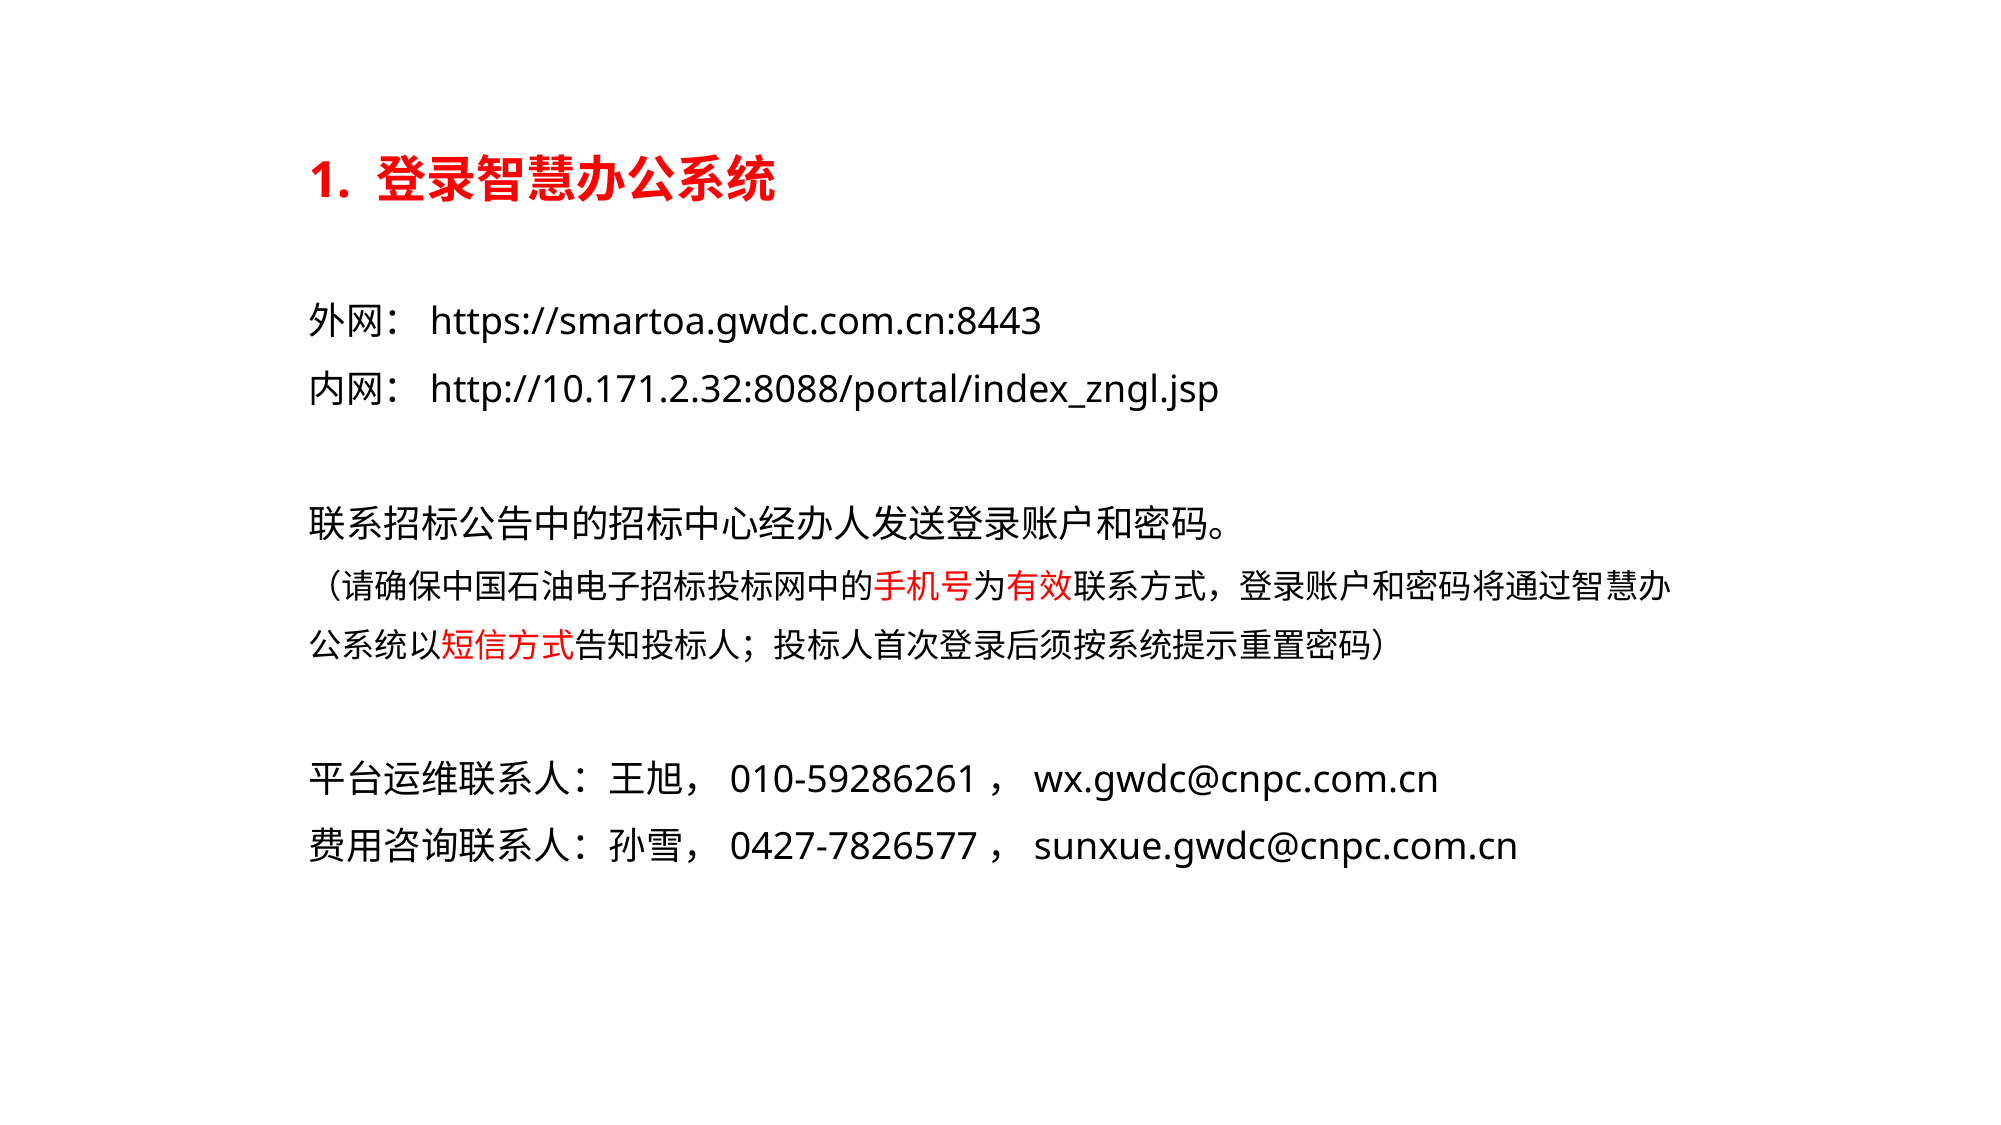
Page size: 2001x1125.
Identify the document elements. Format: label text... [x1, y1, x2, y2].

text_box 1. 登录智慧办公系统 外网：https://smartoa.gwdc.com.cn:8443 内网：http://10.171.2.32:8088/portal/index_zngl.jsp 联系招标公告中的招标中心经办人发送登录账户和密码。 （请确保中国石油电子招标投标网中的手机号为有效联系方式，登录账户和密码将通过智慧办公系统以短信方式告知投标人；投标人首次登录后须按系统提示重置密码） 平台运维联系人：王旭，010-59286261，wx.gwdc@cnpc.com.cn 费用咨询联系人：孙雪，0427-7826577，sunxue.gwdc@cnpc.com.cn [293, 109, 1707, 875]
